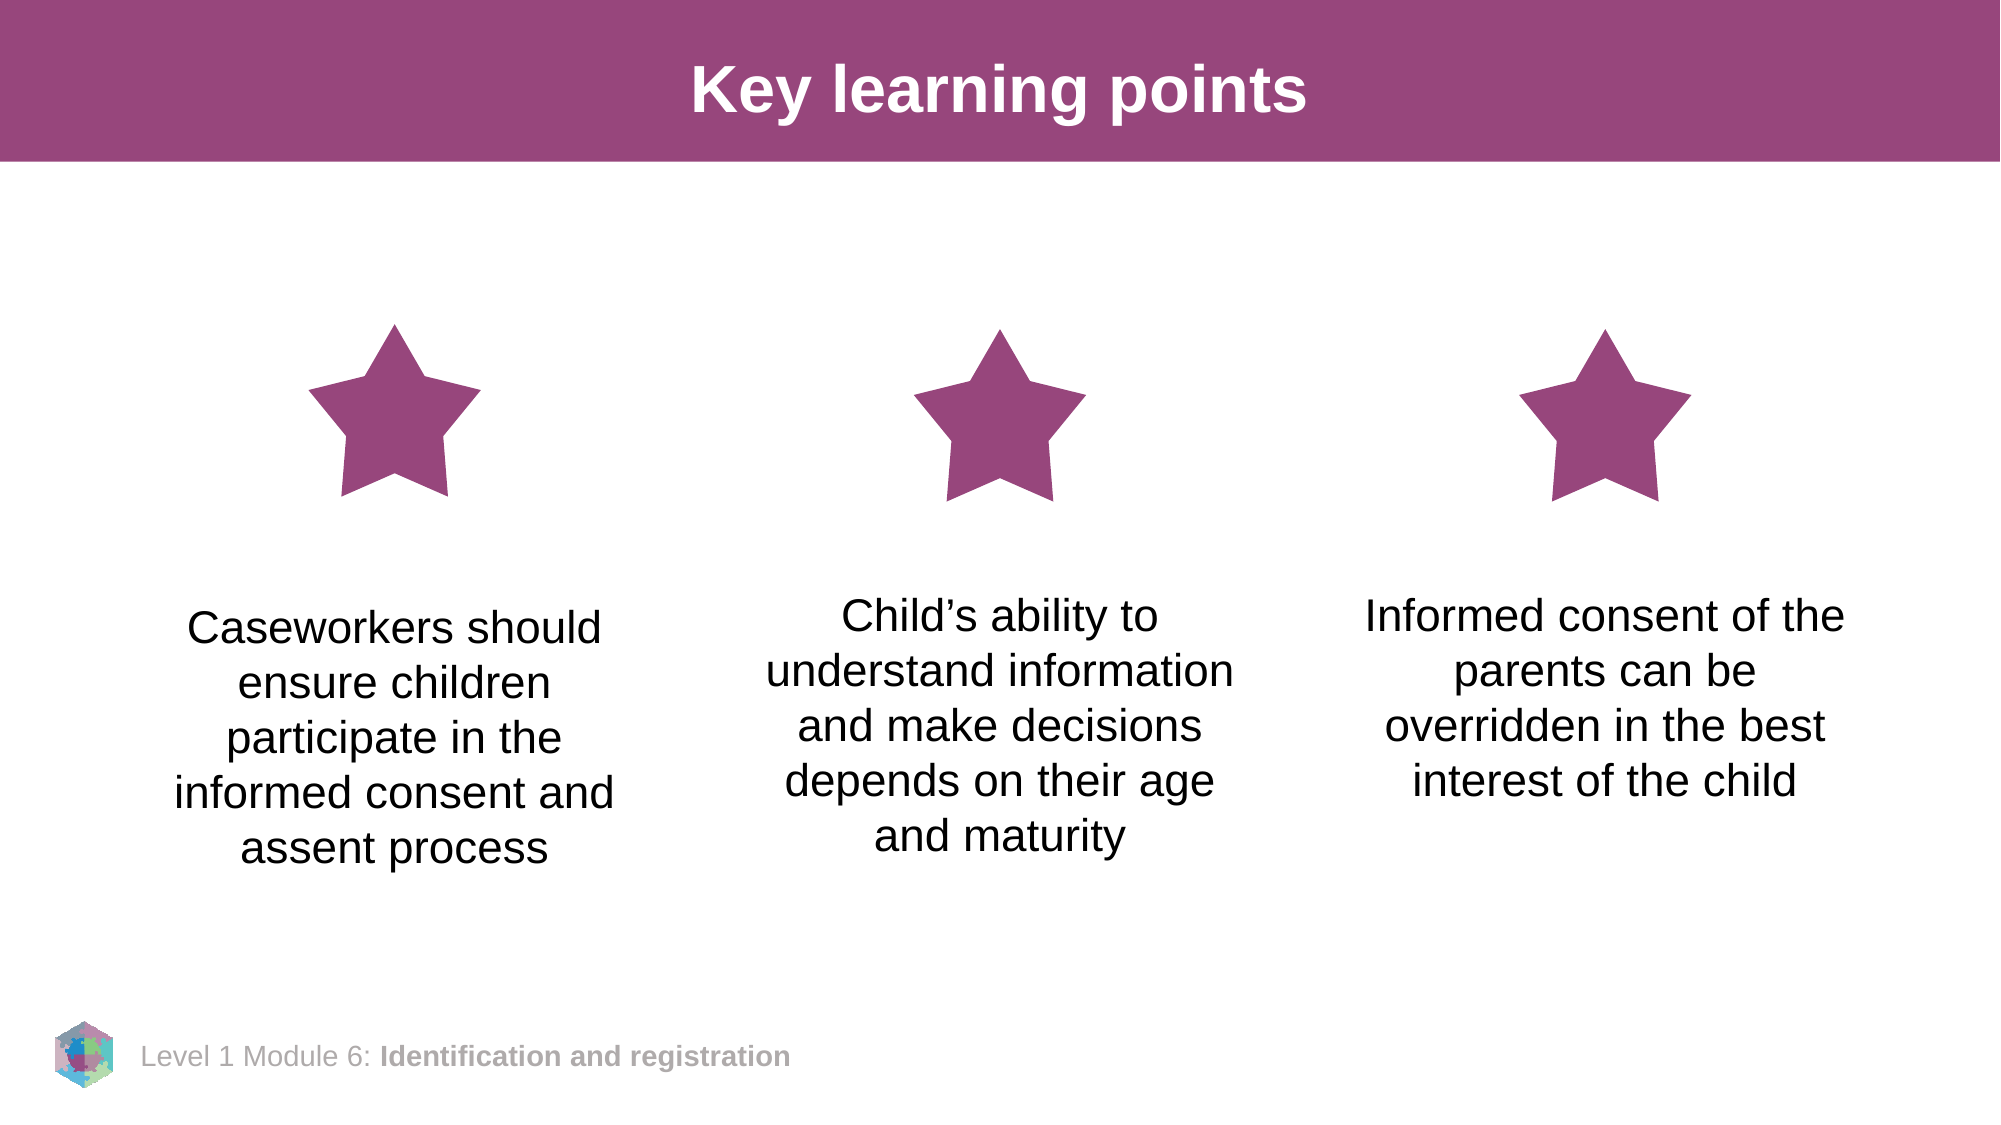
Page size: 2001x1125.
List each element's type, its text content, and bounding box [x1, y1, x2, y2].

text_box Informed consent of the parents can be overridden in the best interest of the child [1348, 578, 1863, 813]
text_box [1517, 327, 1694, 504]
text_box Caseworkers should ensure children participate in the informed consent and assent process [137, 590, 652, 881]
title Key learning points [137, 19, 1863, 163]
text_box [306, 322, 483, 499]
text_box Child’s ability to understand information and make decisions depends on their age and maturity [729, 578, 1271, 868]
picture [55, 1021, 113, 1088]
text_box [911, 327, 1089, 504]
